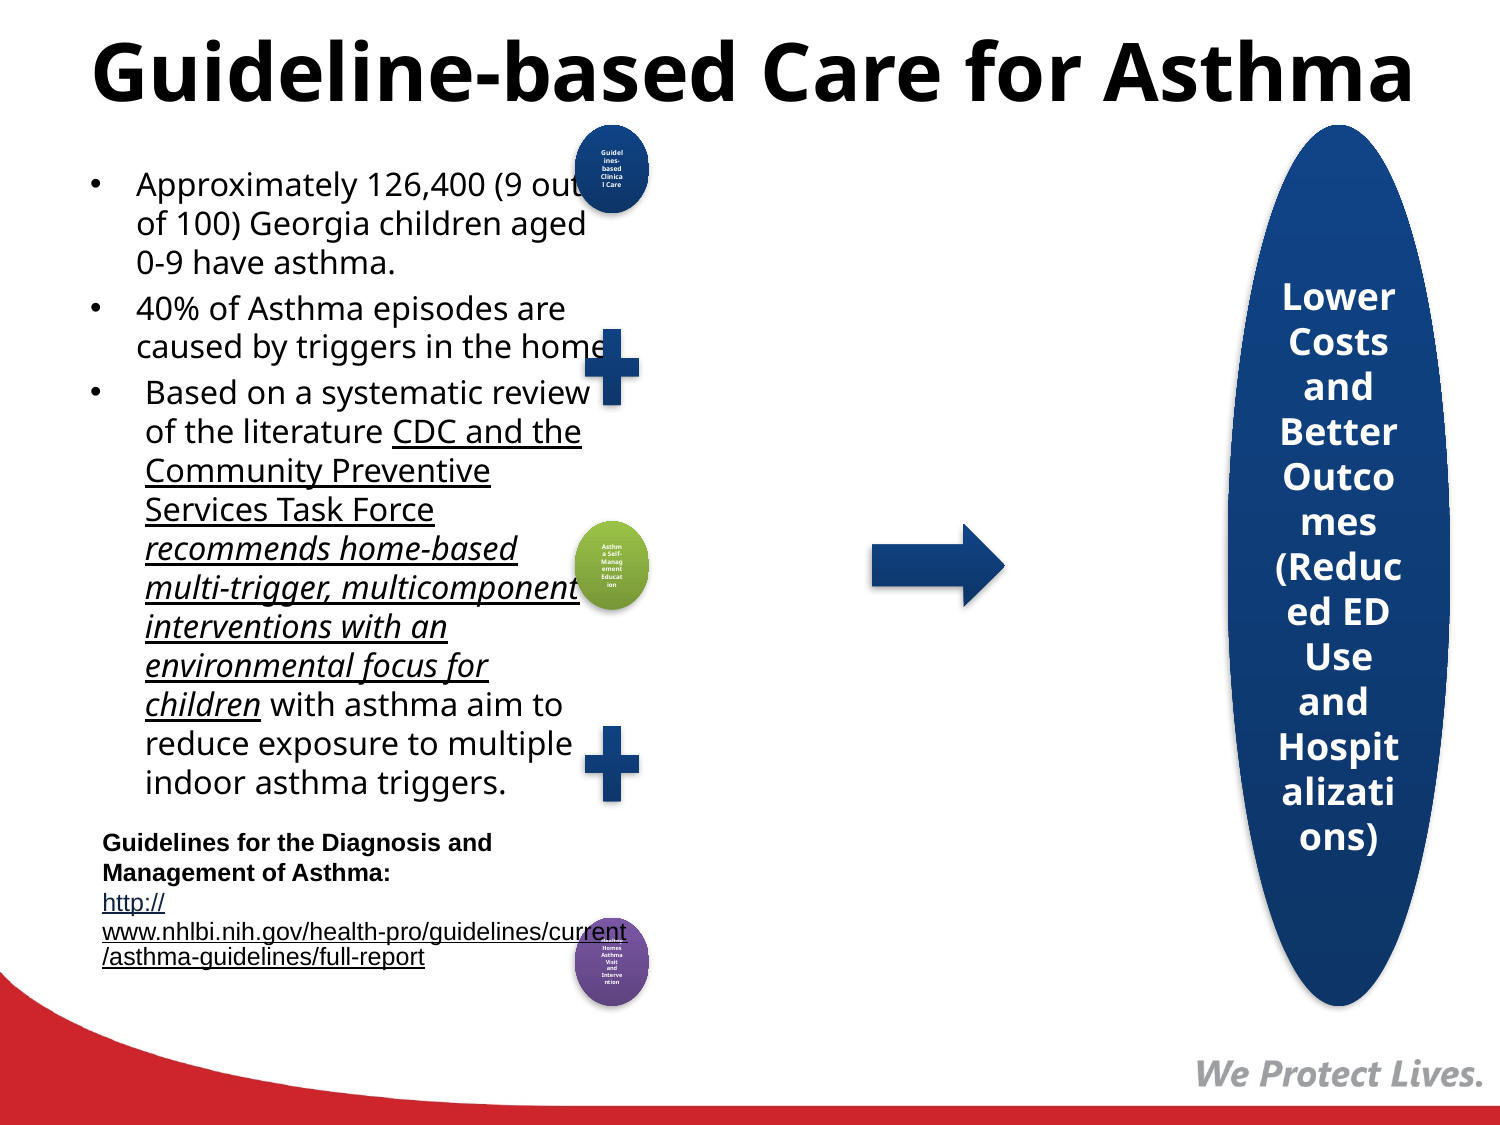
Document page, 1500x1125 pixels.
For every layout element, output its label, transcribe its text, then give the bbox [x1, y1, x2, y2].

title Guideline-based Care for Asthma [75, 2, 1457, 125]
text_box Guidelines for the Diagnosis and Management of Asthma: http://www.nhlbi.nih.gov/health-pro/guidelines/current/asthma-guidelines/full-report [87, 818, 569, 984]
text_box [574, 124, 1451, 1007]
picture [0, 0, 1500, 1125]
list Approximately 126,400 (9 out of 100) Georgia children aged 0-9 have asthma. 40% of Asthma episodes are caused by triggers in the home Based on a systematic review of the literature CDC and the Community Preventive Services Task Force recommends home-based multi-trigger, multicomponent interventions with an environmental focus for children with asthma aim to reduce exposure to multiple indoor asthma triggers. [75, 156, 569, 850]
